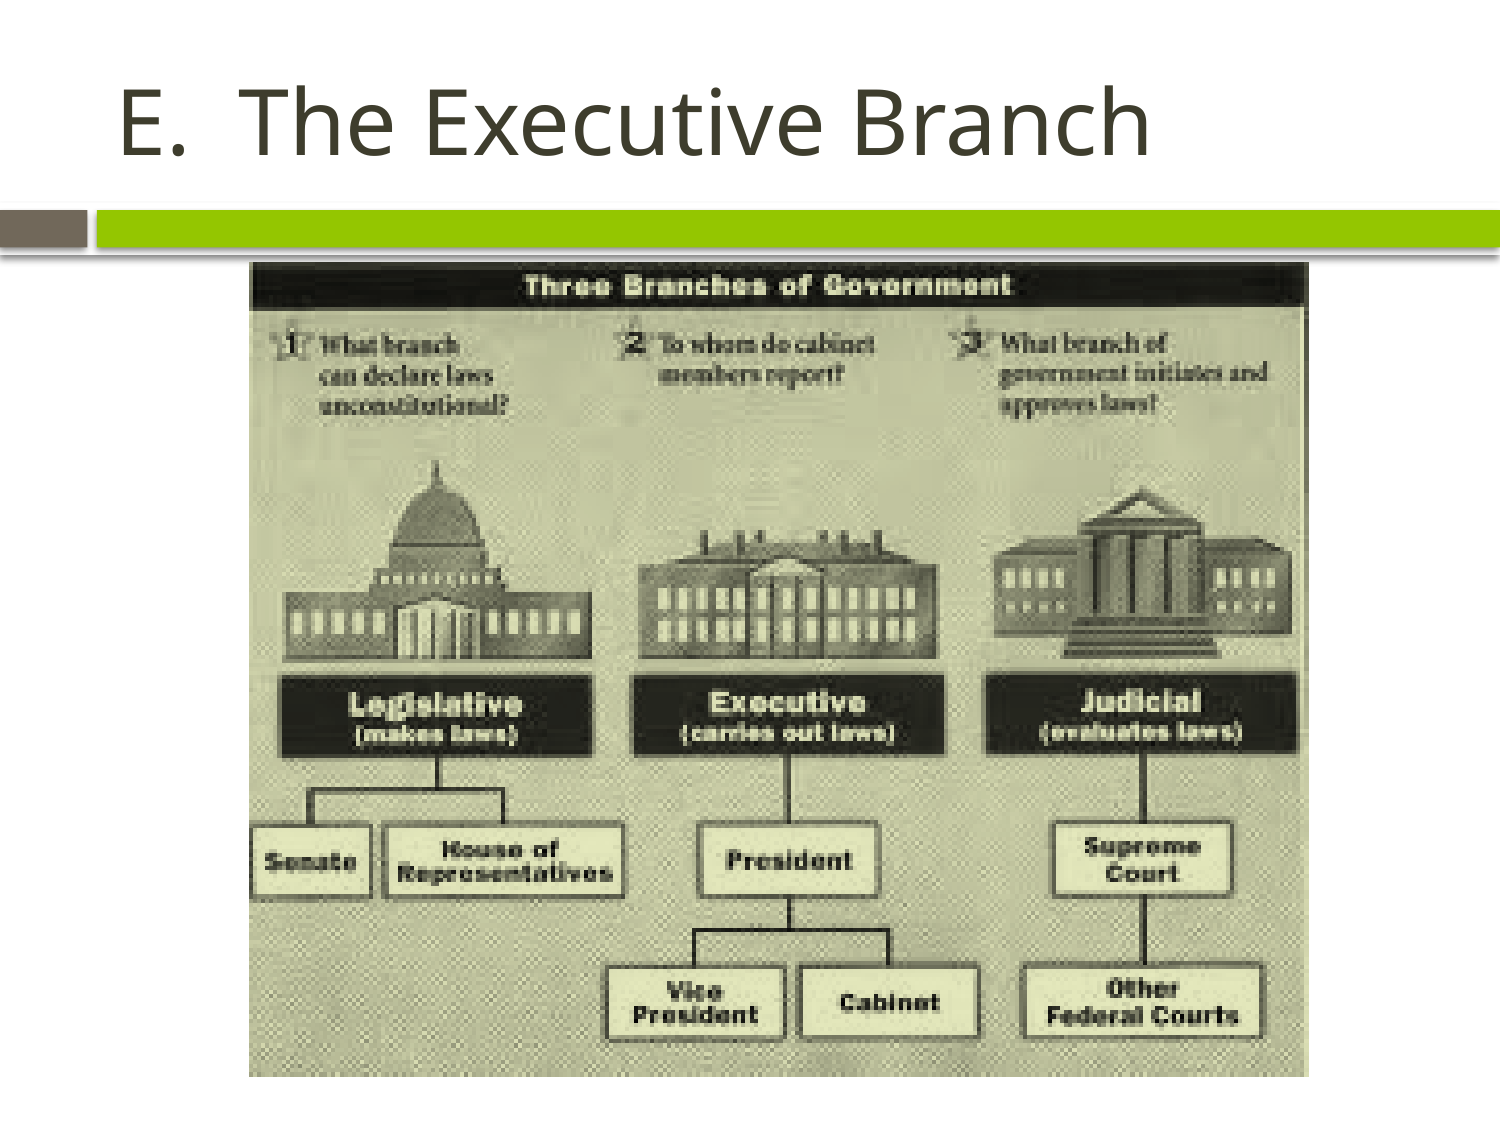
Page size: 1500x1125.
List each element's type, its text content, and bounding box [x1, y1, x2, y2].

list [249, 262, 1309, 1078]
title E. The Executive Branch [100, 37, 1438, 200]
